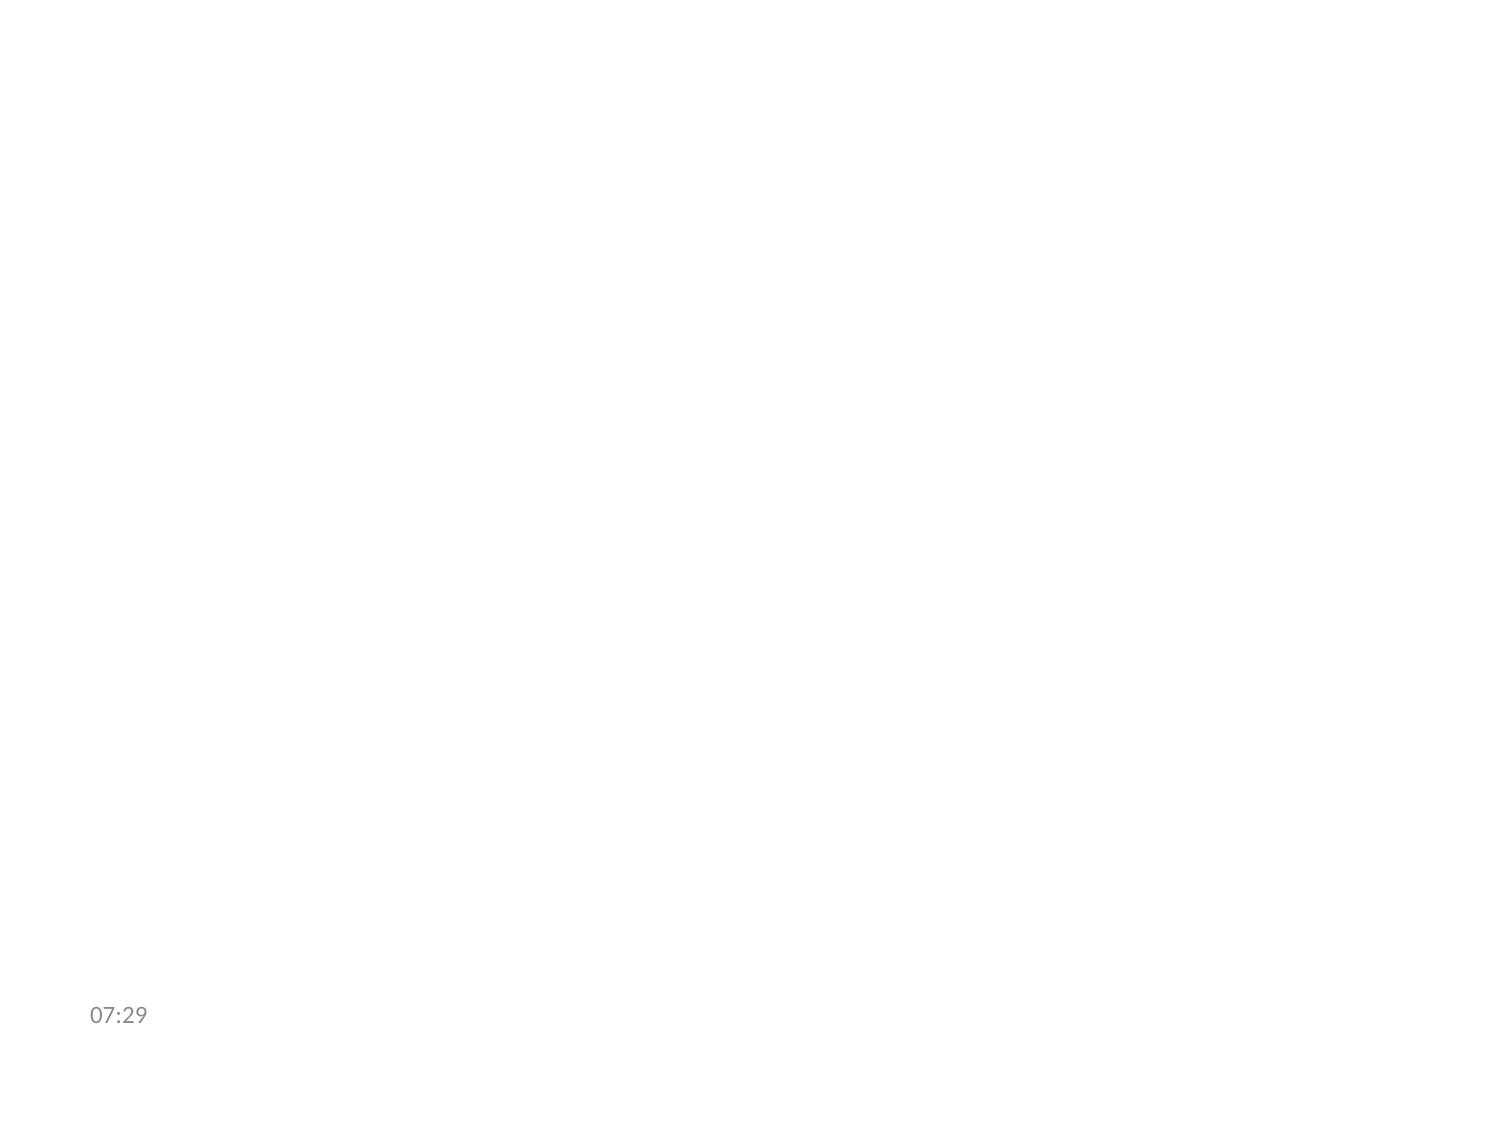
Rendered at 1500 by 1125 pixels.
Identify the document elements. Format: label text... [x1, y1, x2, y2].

text_box 15:35 [75, 983, 425, 1044]
